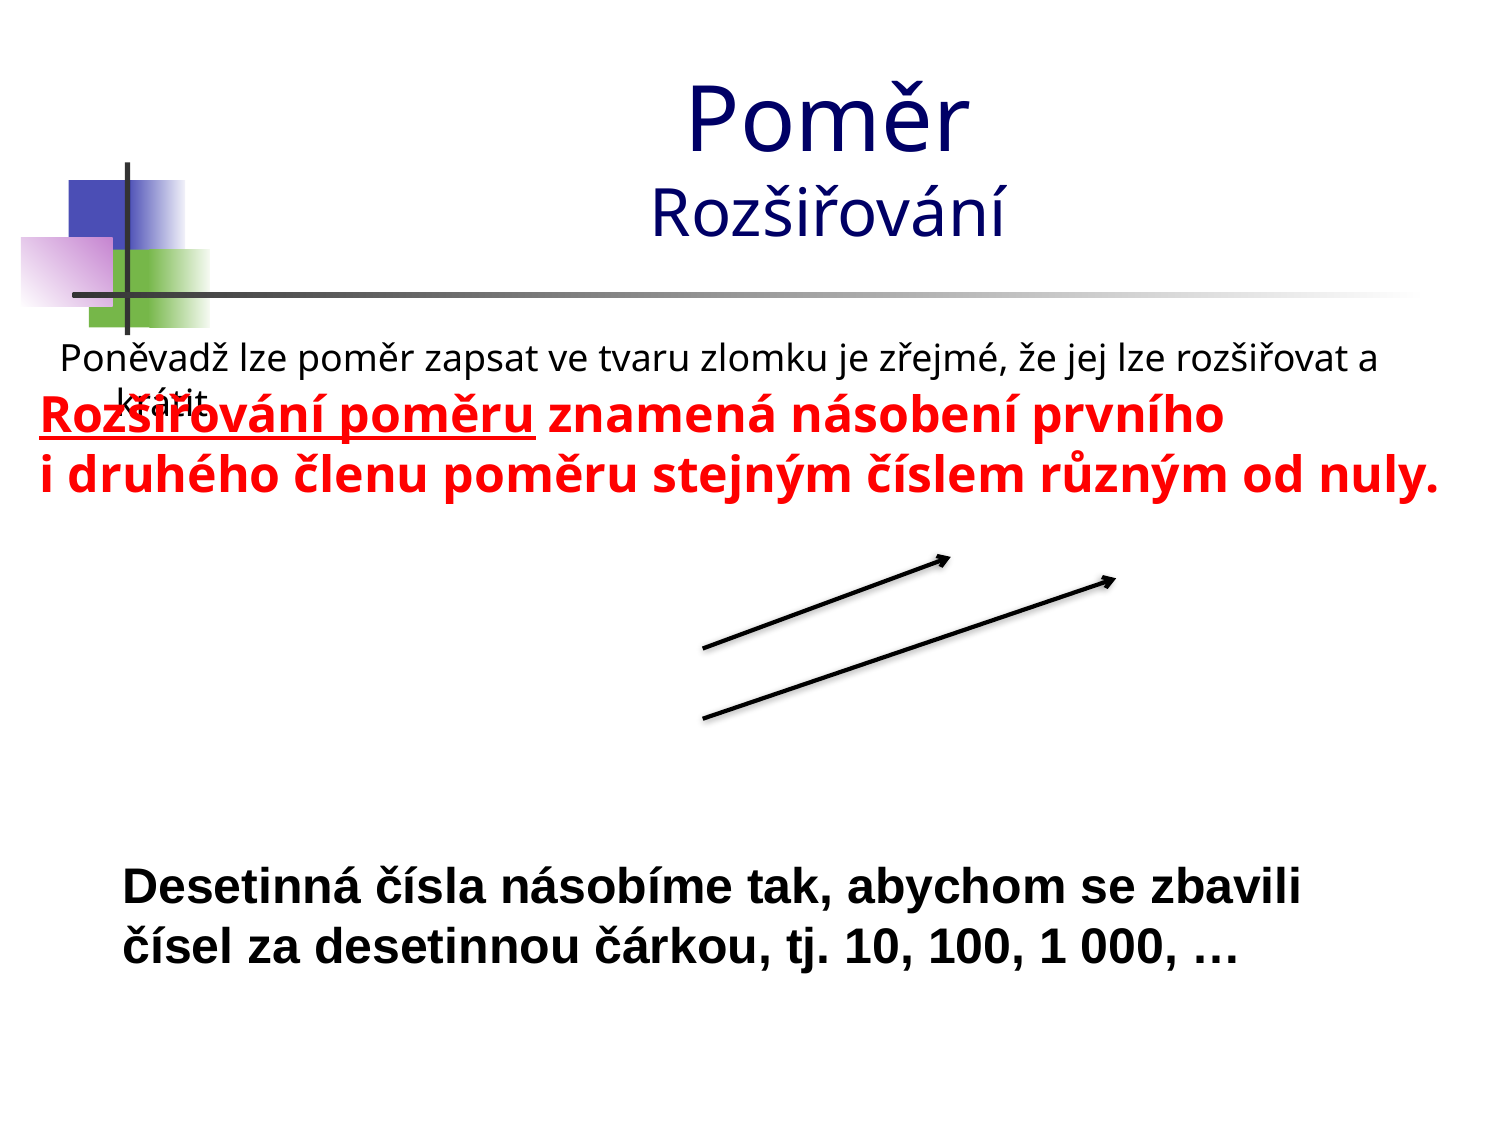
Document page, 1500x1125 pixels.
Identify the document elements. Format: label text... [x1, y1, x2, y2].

title Poměr Rozšiřování [188, 34, 1468, 276]
text_box Rozšiřování poměru znamená násobení prvního i druhého členu poměru stejným číslem různým od nuly. [24, 375, 1465, 570]
list Poněvadž lze poměr zapsat ve tvaru zlomku je zřejmé, že jej lze rozšiřovat a krátit. [29, 326, 1471, 398]
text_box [702, 578, 1117, 719]
text_box Desetinná čísla násobíme tak, abychom se zbavili čísel za desetinnou čárkou, tj. 10, 100, 1 000, … [107, 845, 1396, 981]
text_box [702, 556, 951, 577]
